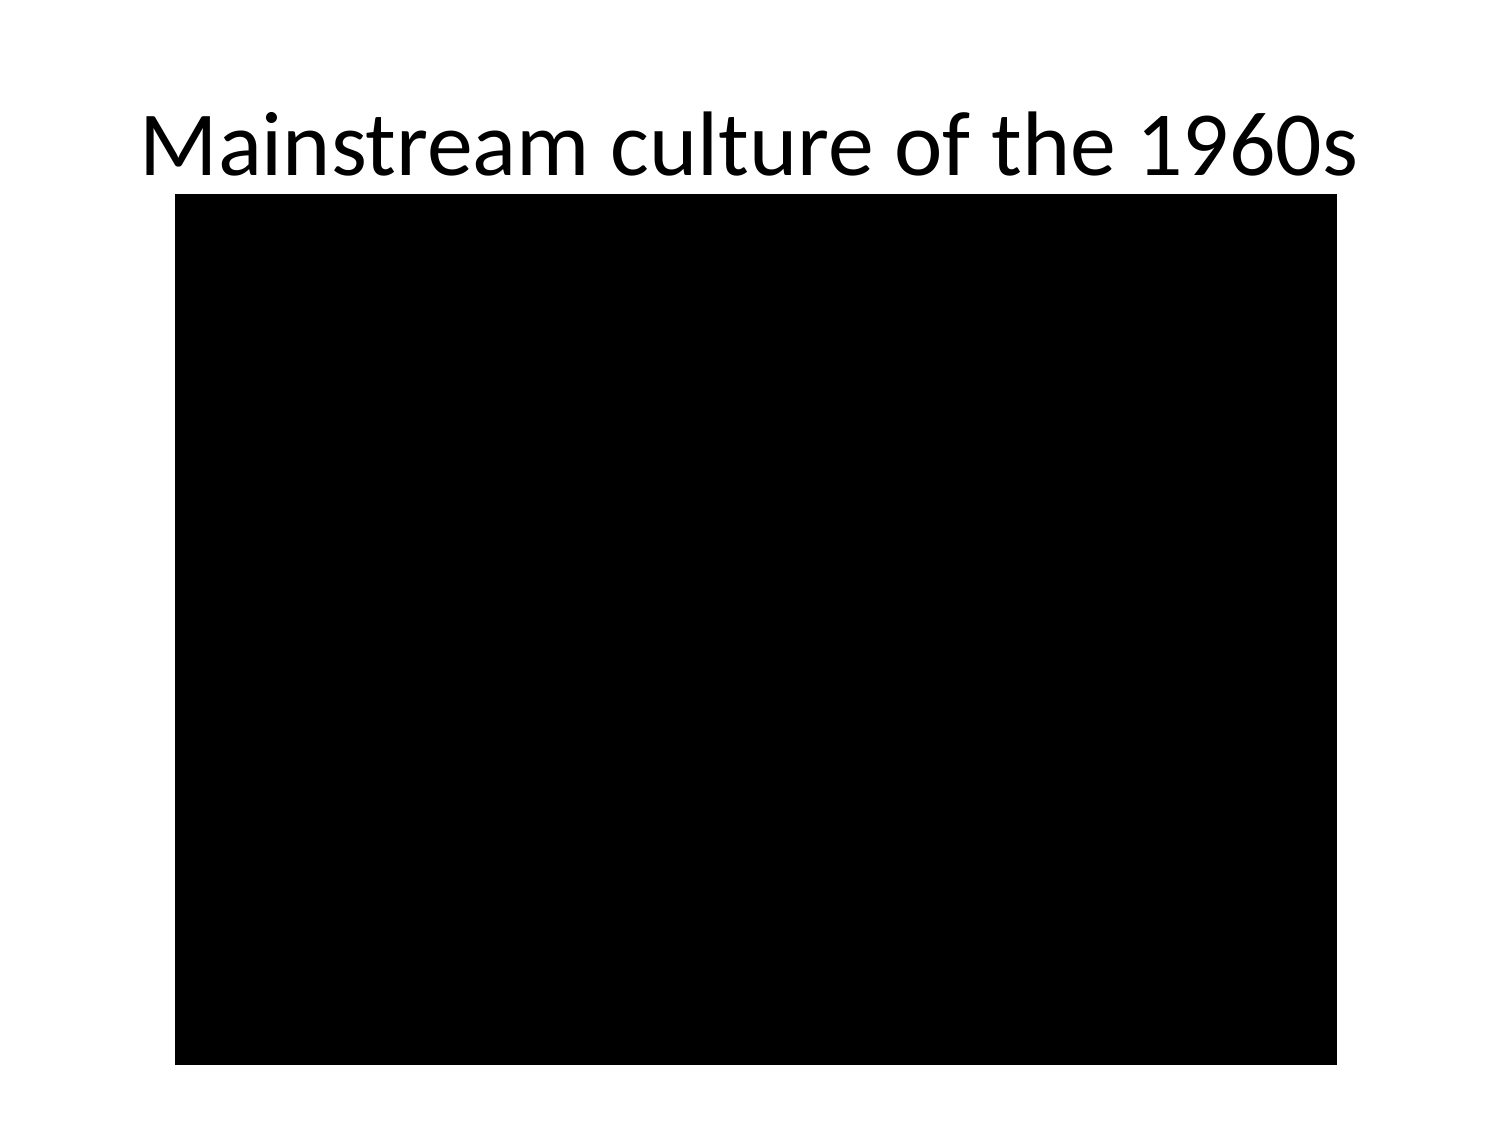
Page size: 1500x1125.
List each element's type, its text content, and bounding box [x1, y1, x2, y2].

title Mainstream culture of the 1960s [75, 45, 1425, 233]
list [174, 193, 1338, 1066]
